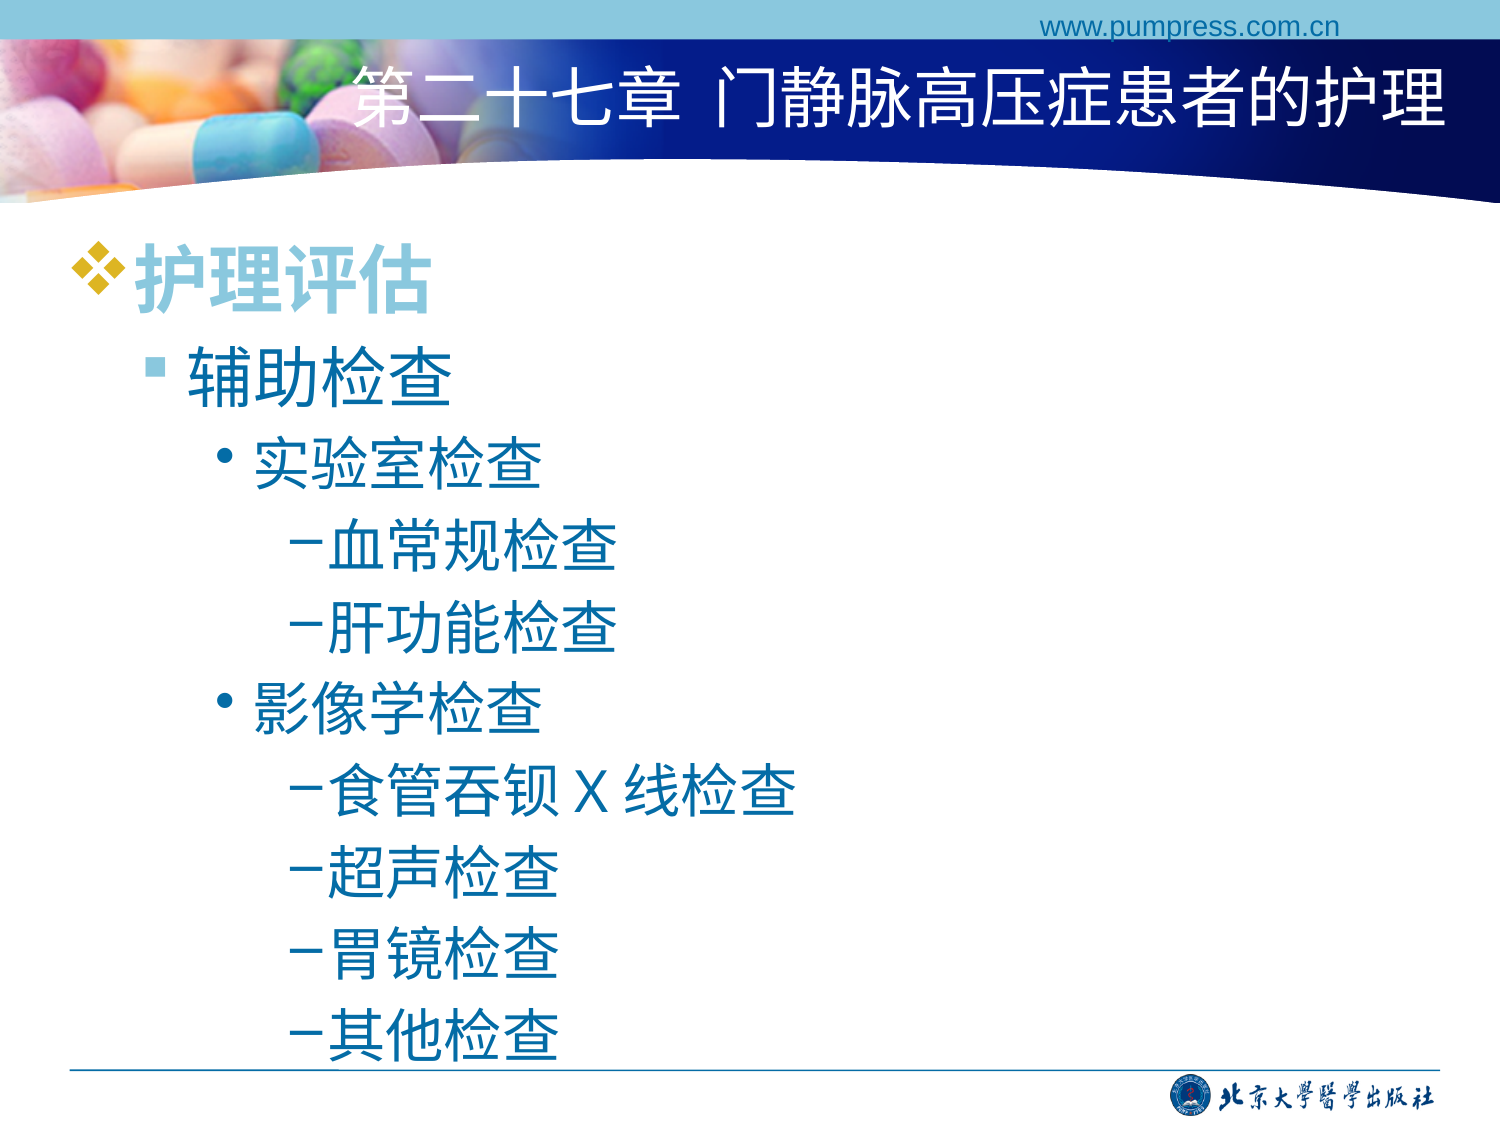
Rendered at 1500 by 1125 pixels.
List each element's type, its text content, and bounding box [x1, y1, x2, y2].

list 护理评估 辅助检查 实验室检查 血常规检查 肝功能检查 影像学检查 食管吞钡X线检查 超声检查 胃镜检查 其他检查 [49, 224, 1463, 1026]
picture [0, 40, 1500, 203]
slide_number www.pumpress.com.cn [1025, 0, 1463, 38]
title 第二十七章 门静脉高压症患者的护理 [137, 49, 1463, 143]
picture [1170, 1074, 1436, 1118]
